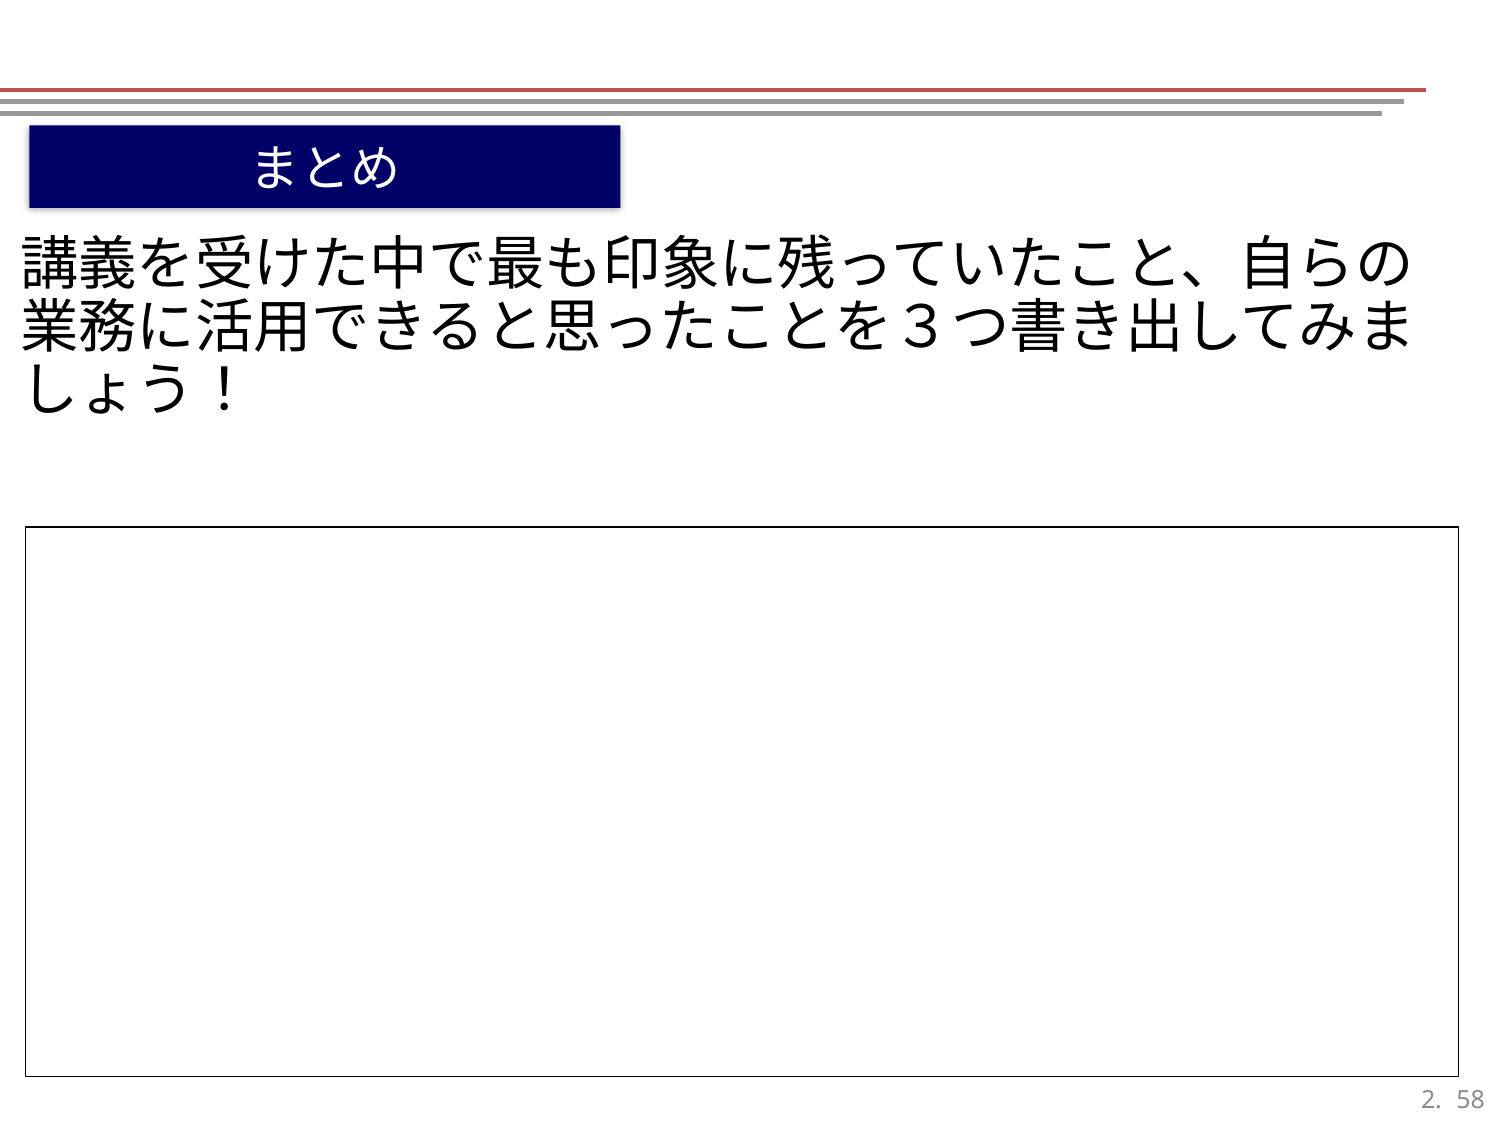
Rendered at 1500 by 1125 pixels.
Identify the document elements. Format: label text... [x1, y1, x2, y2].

slide_number 57 [1381, 1065, 1500, 1125]
text_box 講義を受けた中で最も印象に残っていたこと、自らの業務に活用できると思ったことを３つ書き出してみましょう！ [4, 225, 1484, 529]
text_box まとめ [29, 125, 621, 208]
text_box [24, 525, 1461, 1078]
